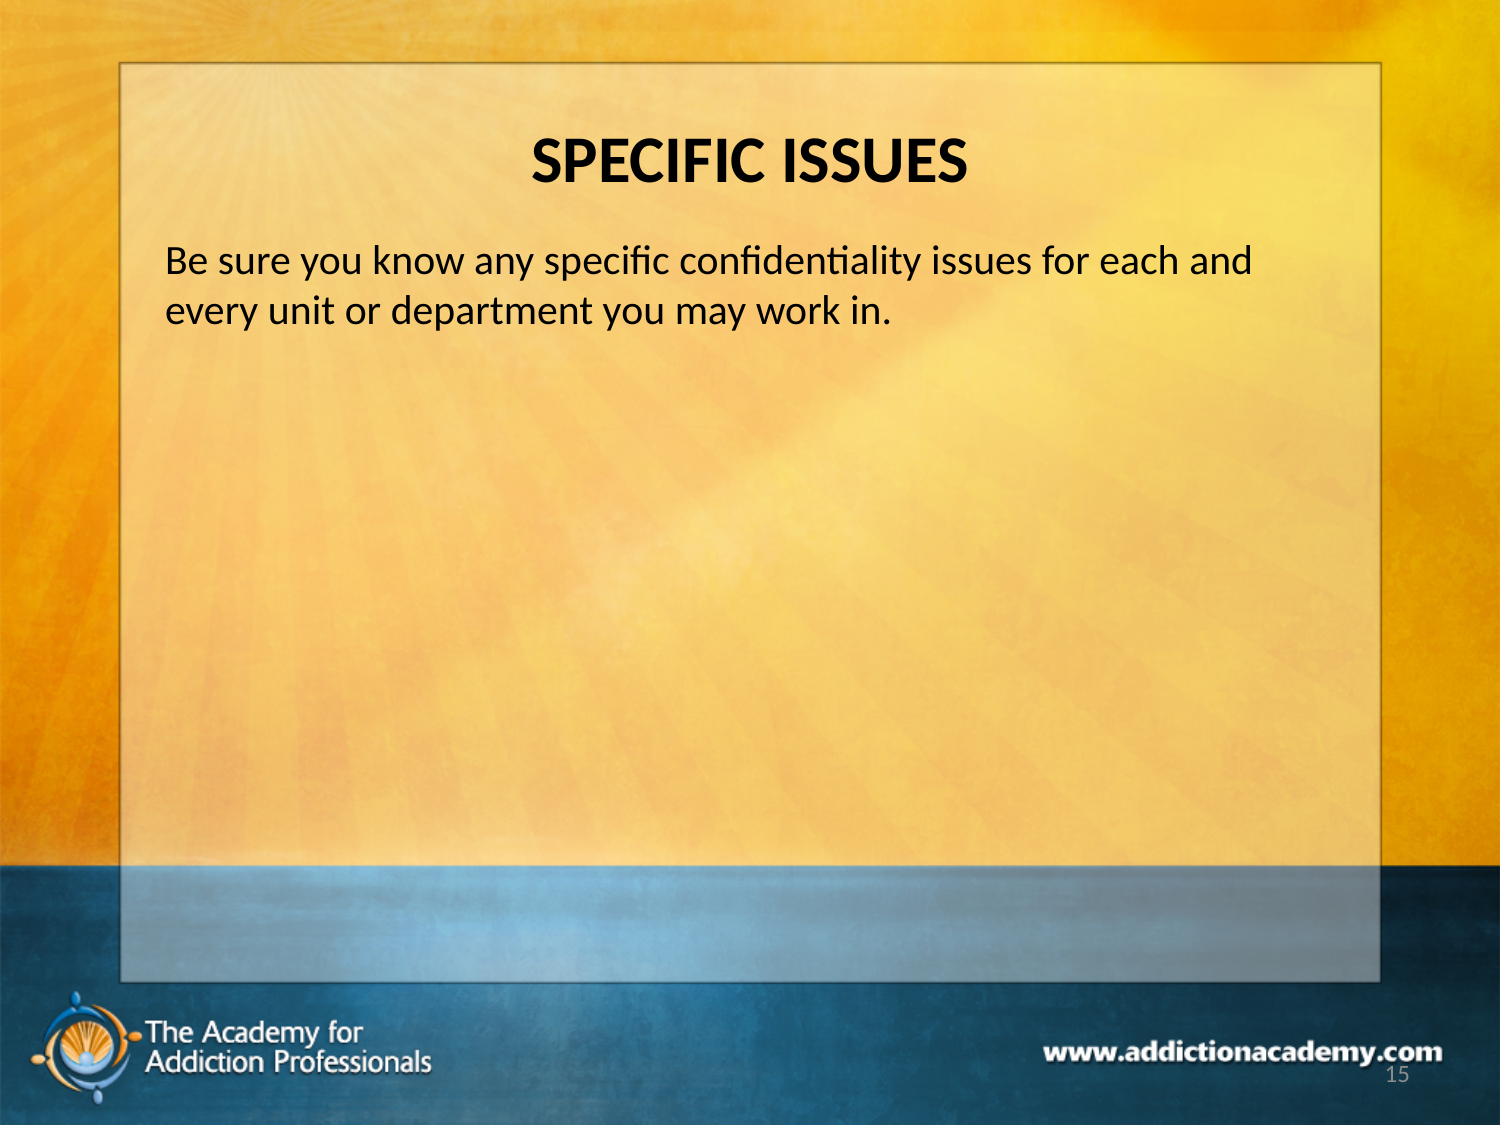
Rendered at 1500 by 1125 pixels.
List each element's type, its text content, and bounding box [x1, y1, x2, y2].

picture [0, 0, 1500, 1125]
list Be sure you know any specific confidentiality issues for each and every unit or department you may work in. [150, 224, 1350, 968]
slide_number 15 [1074, 1042, 1425, 1103]
title SPECIFIC ISSUES [75, 62, 1425, 250]
